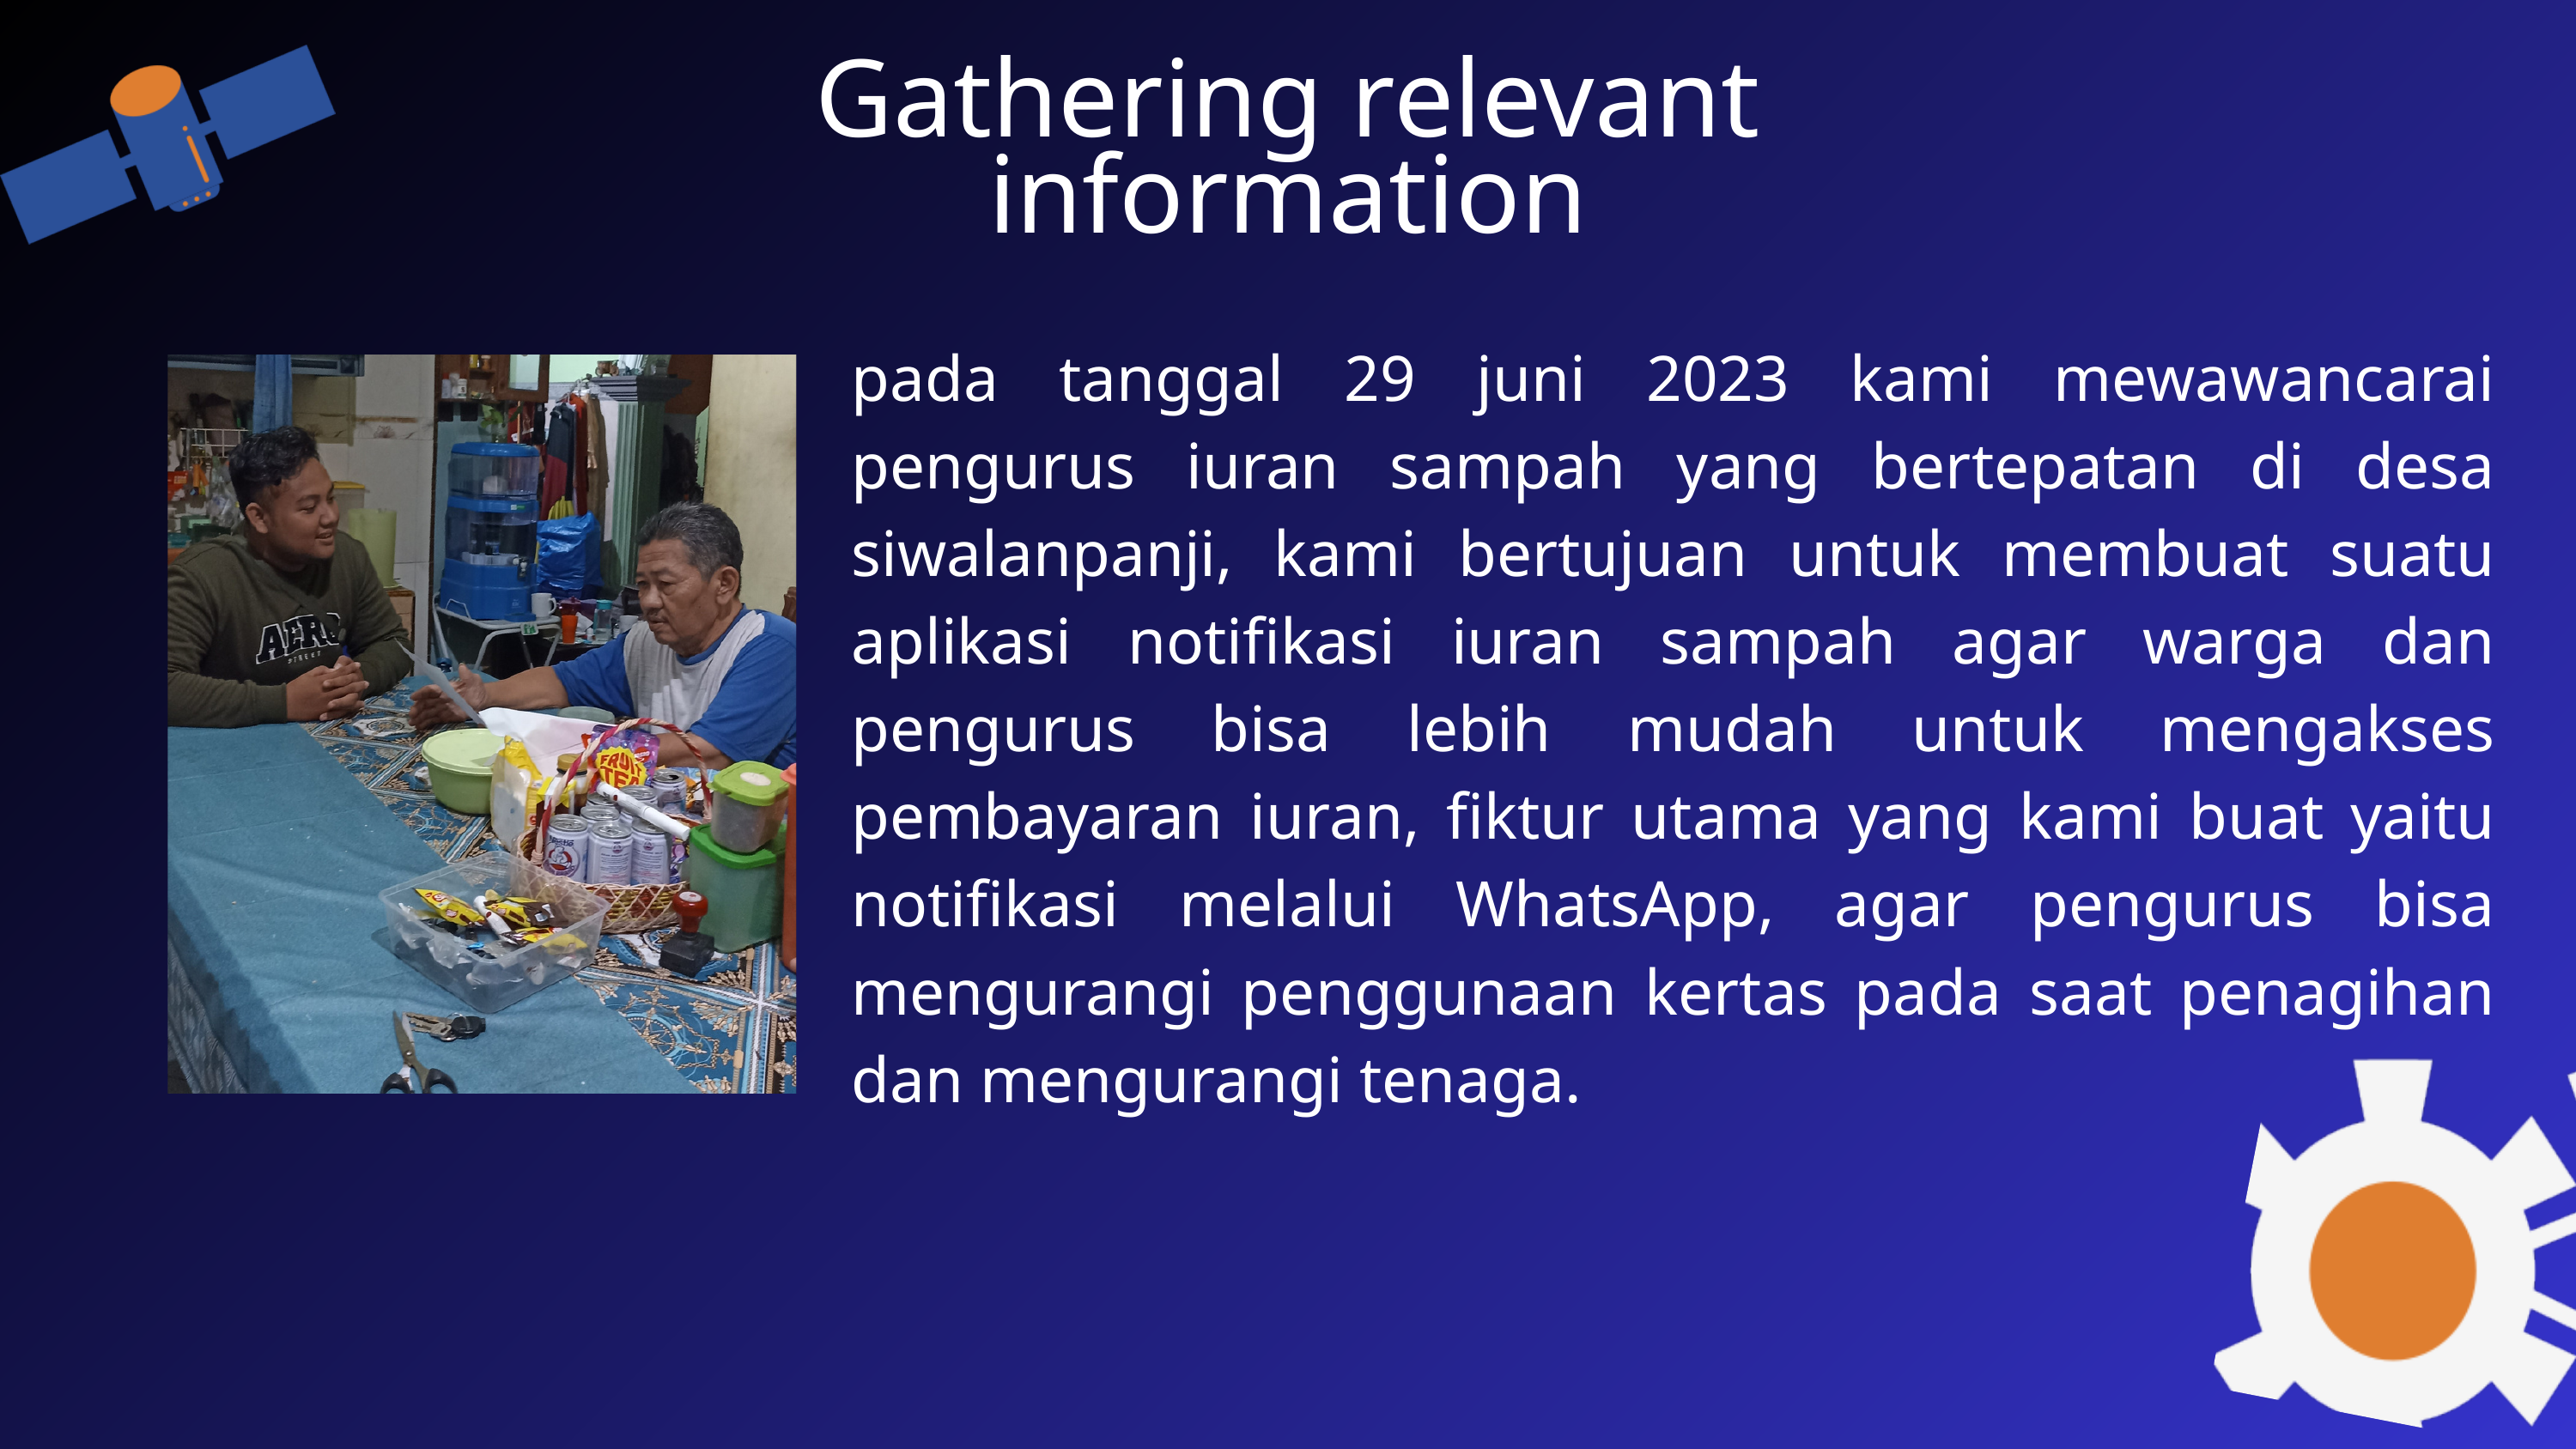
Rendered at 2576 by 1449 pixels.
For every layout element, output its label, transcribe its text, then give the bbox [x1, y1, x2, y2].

text_box [167, 355, 797, 1094]
text_box [2209, 1026, 2576, 1449]
text_box [0, 45, 336, 245]
text_box pada tanggal 29 juni 2023 kami mewawancarai pengurus iuran sampah yang bertepatan di desa siwalanpanji, kami bertujuan untuk membuat suatu aplikasi notifikasi iuran sampah agar warga dan pengurus bisa lebih mudah untuk mengakses pembayaran iuran, fiktur utama yang kami buat yaitu notifikasi melalui WhatsApp, agar pengurus bisa mengurangi penggunaan kertas pada saat penagihan dan mengurangi tenaga. [851, 325, 2496, 1115]
text_box Gathering relevant information [652, 61, 1924, 255]
